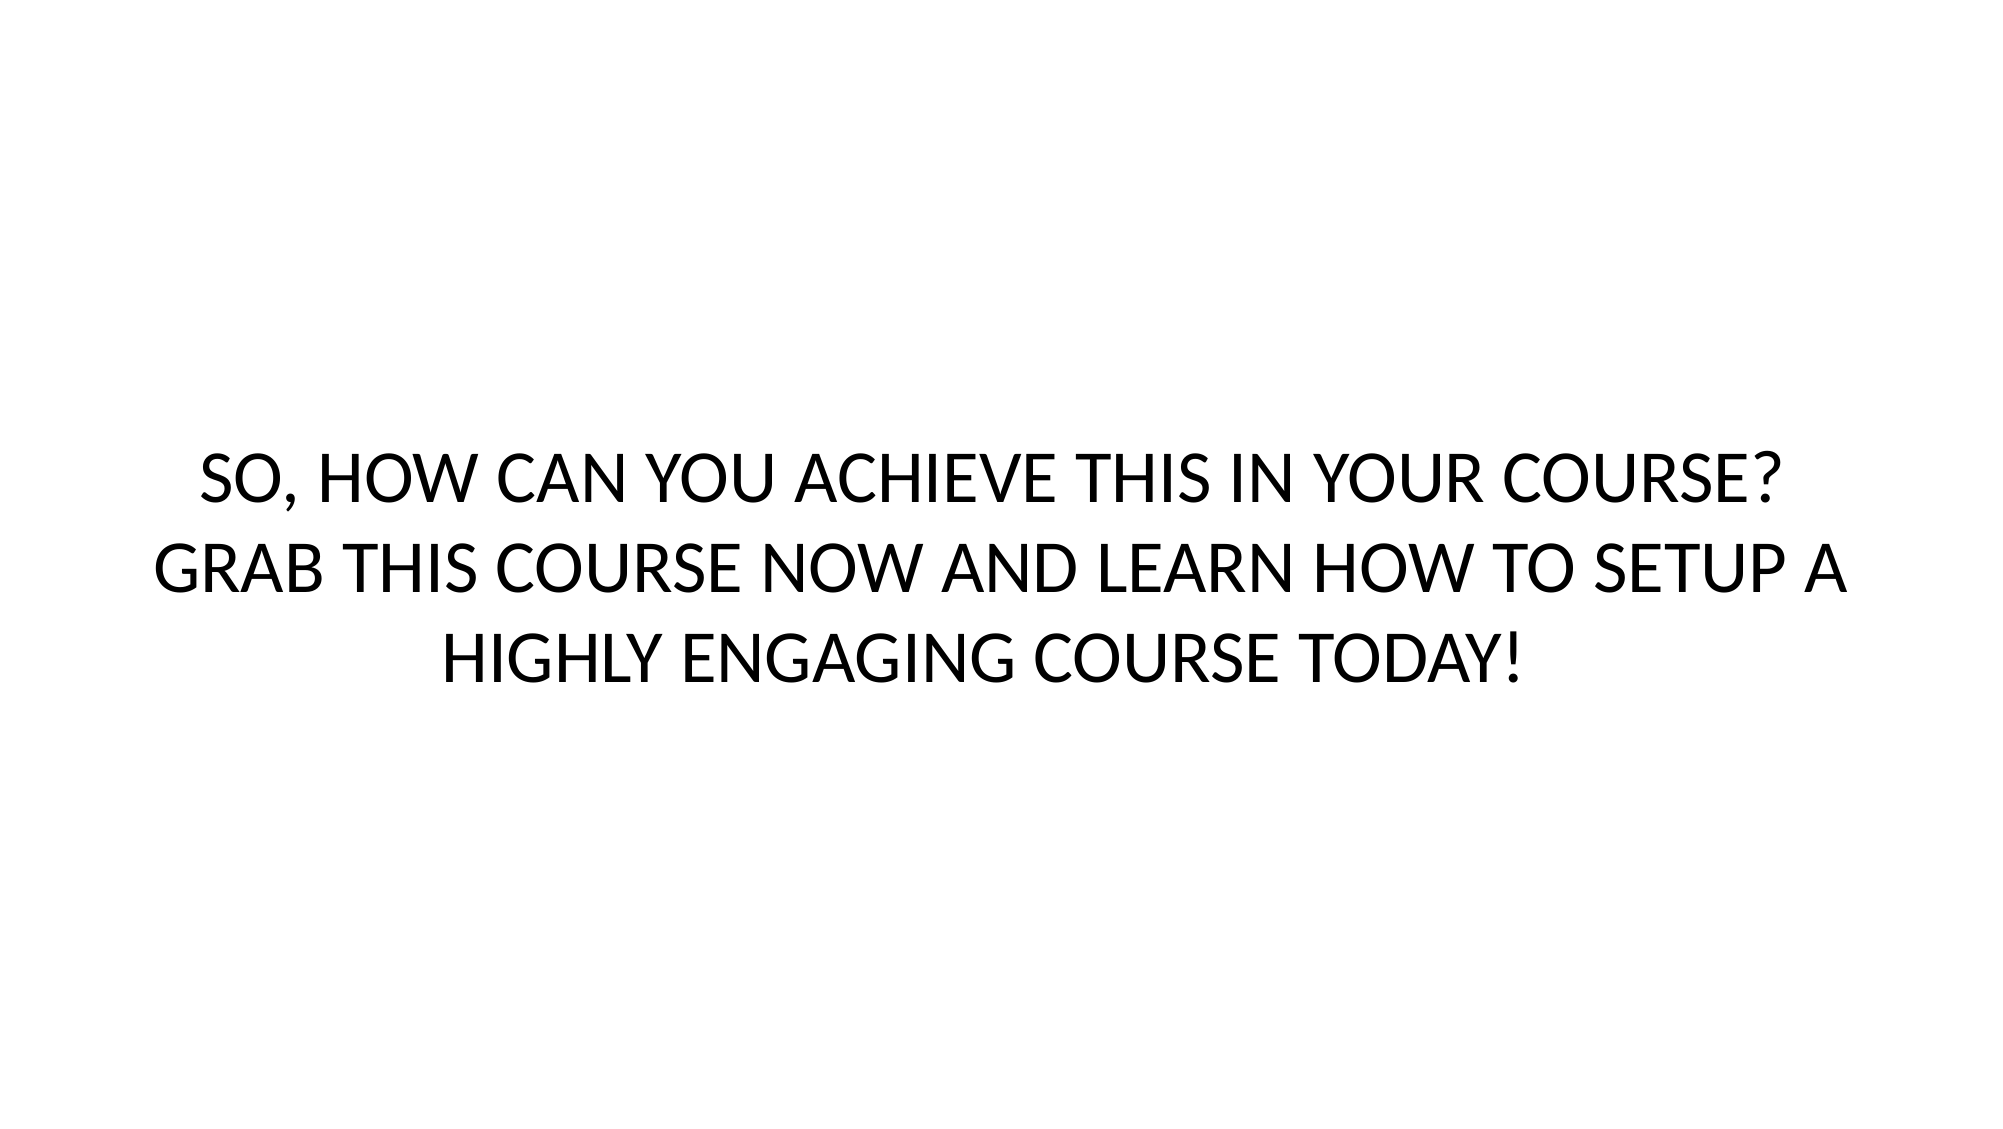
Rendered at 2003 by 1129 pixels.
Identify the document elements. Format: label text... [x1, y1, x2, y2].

list SO, HOW CAN YOU ACHIEVE THIS IN YOUR COURSE? GRAB THIS COURSE NOW AND LEARN HOW TO SETUP A HIGHLY ENGAGING COURSE TODAY! [100, 419, 1903, 821]
